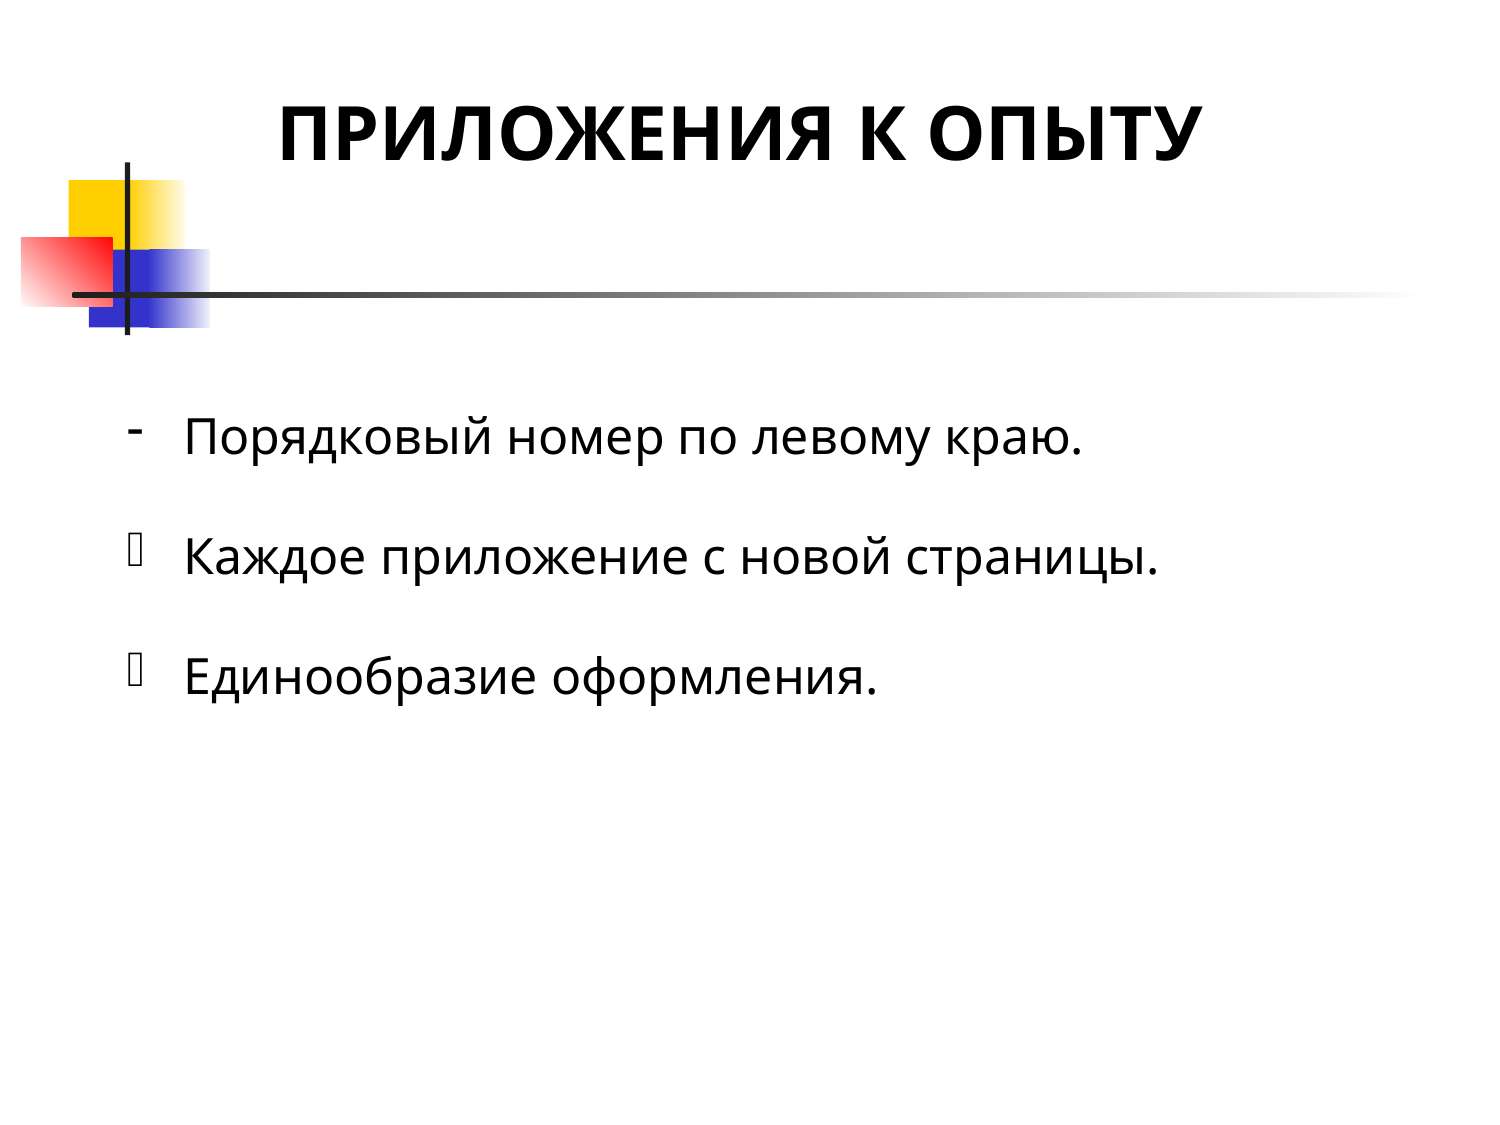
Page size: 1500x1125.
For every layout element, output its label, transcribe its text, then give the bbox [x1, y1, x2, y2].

text_box ПРИЛОЖЕНИЯ К ОПЫТУ [88, 78, 1412, 183]
text_box Порядковый номер по левому краю. Каждое приложение с новой страницы. Единообразие оформления. [112, 397, 1303, 712]
